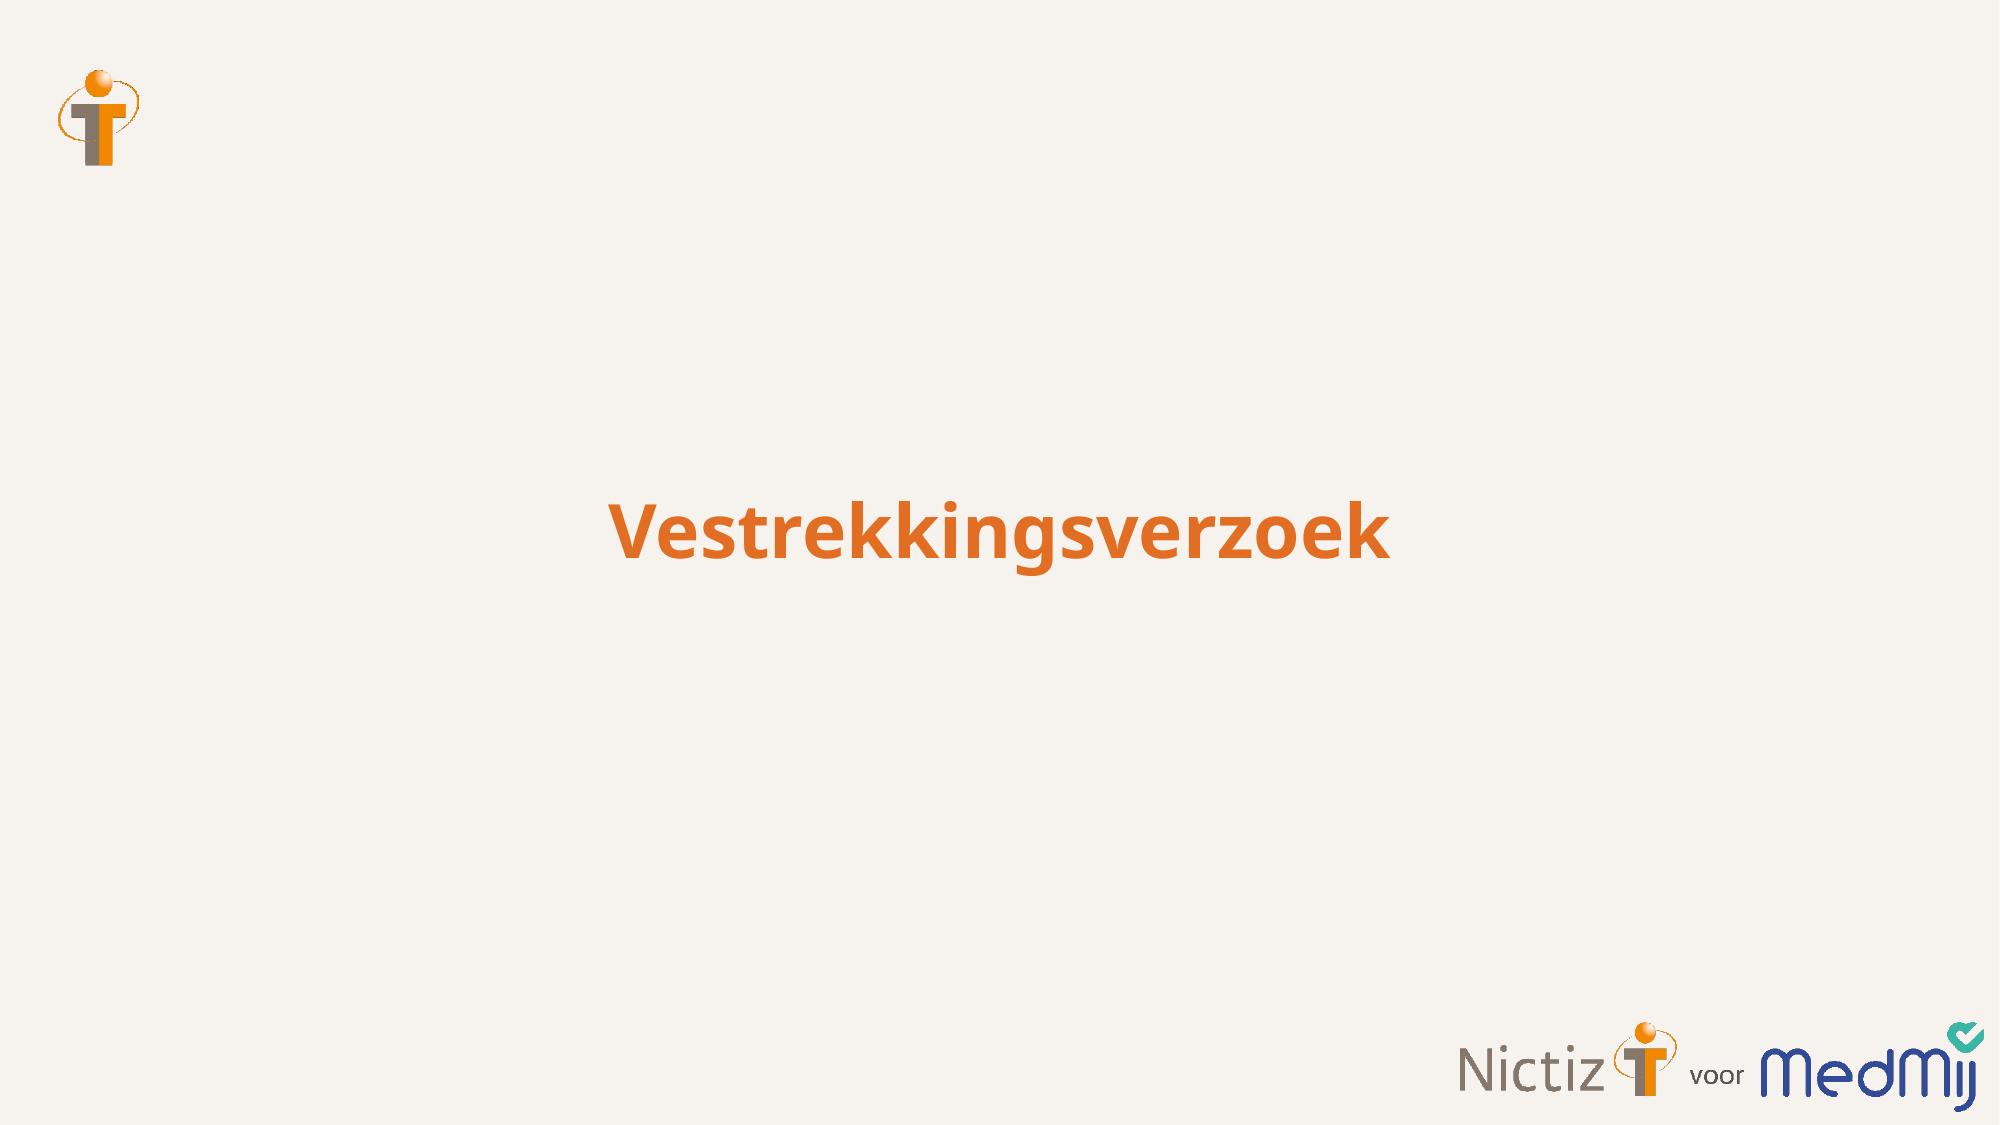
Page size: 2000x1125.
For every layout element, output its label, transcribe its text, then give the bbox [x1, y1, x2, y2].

picture [50, 66, 151, 187]
picture [1457, 1019, 1988, 1113]
title Vestrekkingsverzoek [155, 386, 1844, 848]
